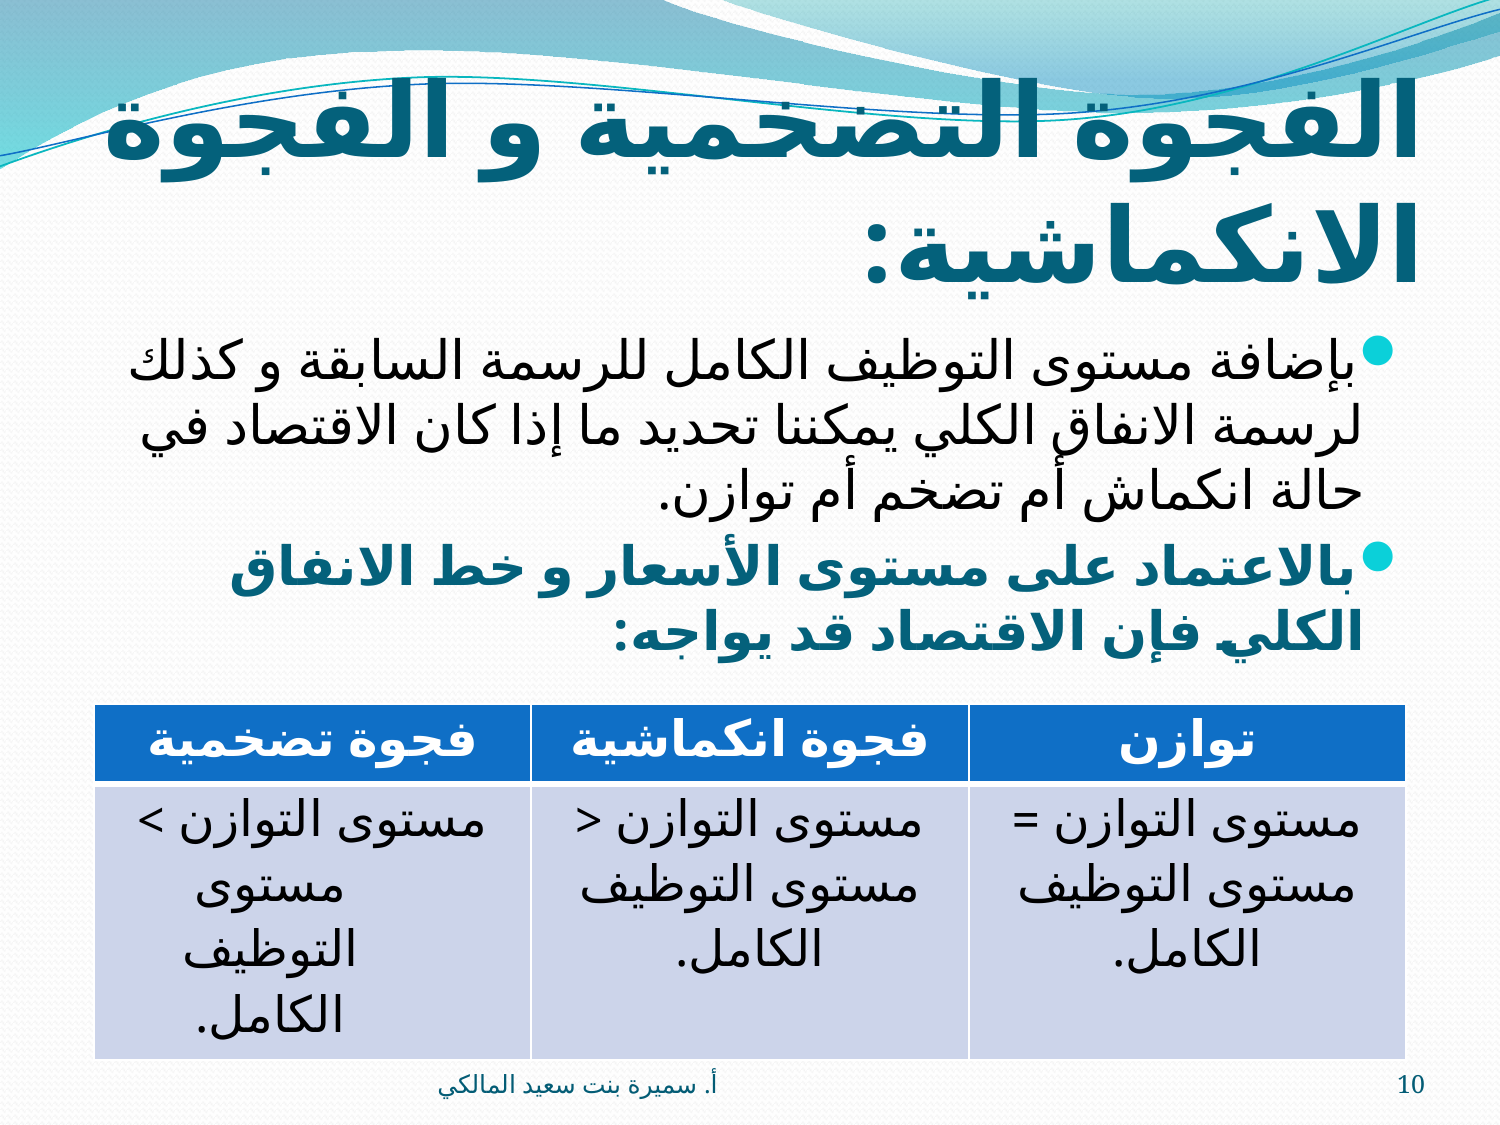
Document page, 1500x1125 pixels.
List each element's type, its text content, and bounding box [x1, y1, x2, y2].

slide_number 10 [1299, 1042, 1425, 1103]
title الفجوة التضخمية و الفجوة الانكماشية: [75, 115, 1425, 303]
list بإضافة مستوى التوظيف الكامل للرسمة السابقة و كذلك لرسمة الانفاق الكلي يمكننا تحديد ما إذا كان الاقتصاد في حالة انكماش أم تضخم أم توازن. بالاعتماد على مستوى الأسعار و خط الانفاق الكلي فإن الاقتصاد قد يواجه: [75, 317, 1425, 1071]
footer أ. سميرة بنت سعيد المالكي [437, 1061, 988, 1103]
table_header توازن [970, 705, 1405, 781]
table_header فجوة تضخمية [95, 705, 530, 781]
table_cell مستوى التوازن > مستوى التوظيف الكامل. [95, 787, 530, 1059]
table_header فجوة انكماشية [532, 705, 968, 781]
table_cell مستوى التوازن < مستوى التوظيف الكامل. [532, 787, 968, 1059]
table_cell مستوى التوازن = مستوى التوظيف الكامل. [970, 787, 1405, 1059]
